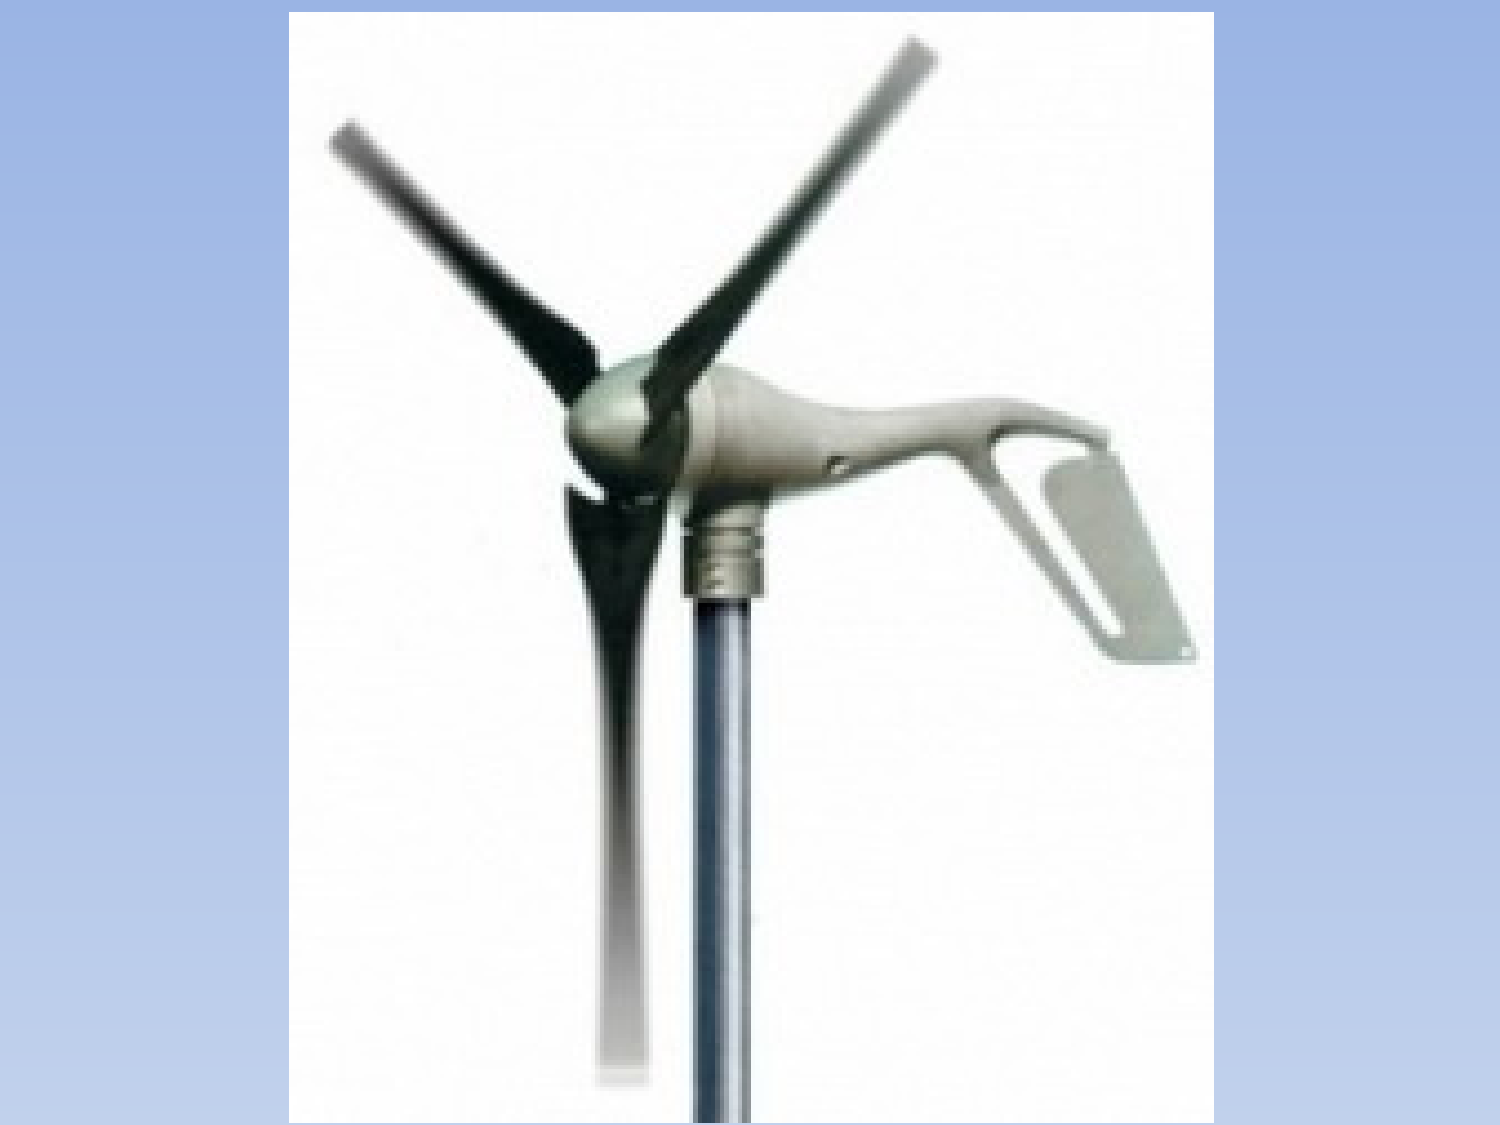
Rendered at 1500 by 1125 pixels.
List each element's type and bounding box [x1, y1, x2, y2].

picture [289, 12, 1214, 1123]
